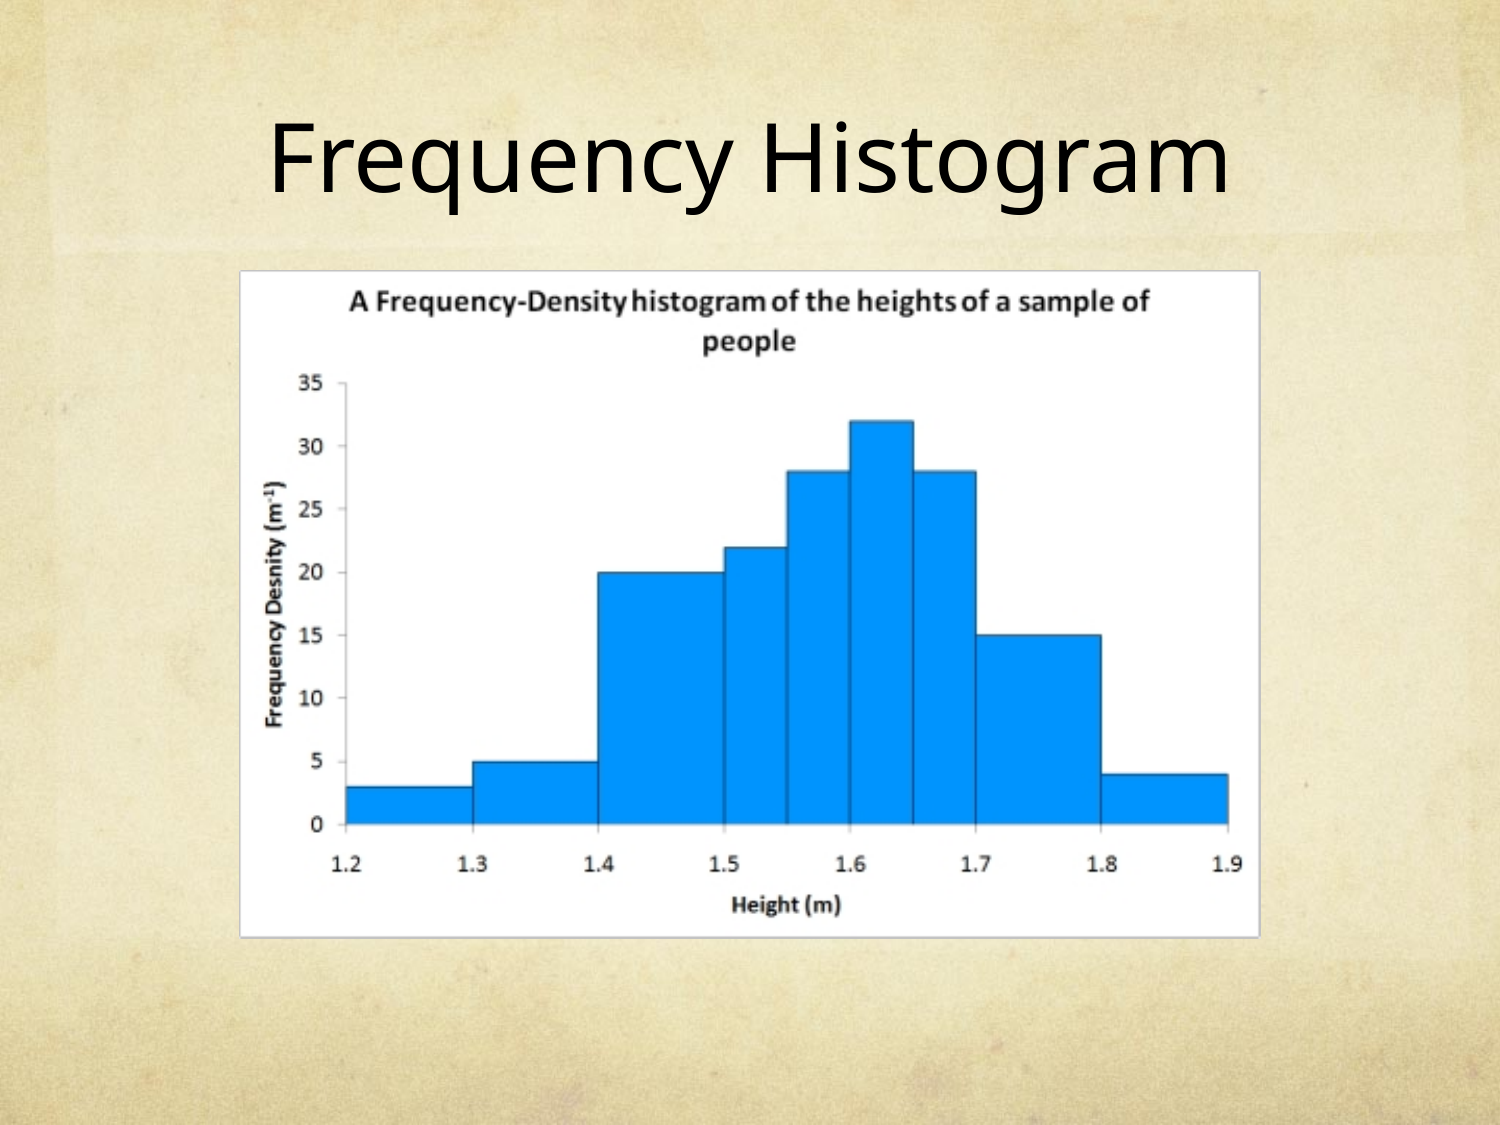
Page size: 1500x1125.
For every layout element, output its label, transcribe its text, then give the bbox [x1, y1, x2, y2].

picture [0, 0, 1500, 1125]
title Frequency Histogram [150, 82, 1350, 225]
